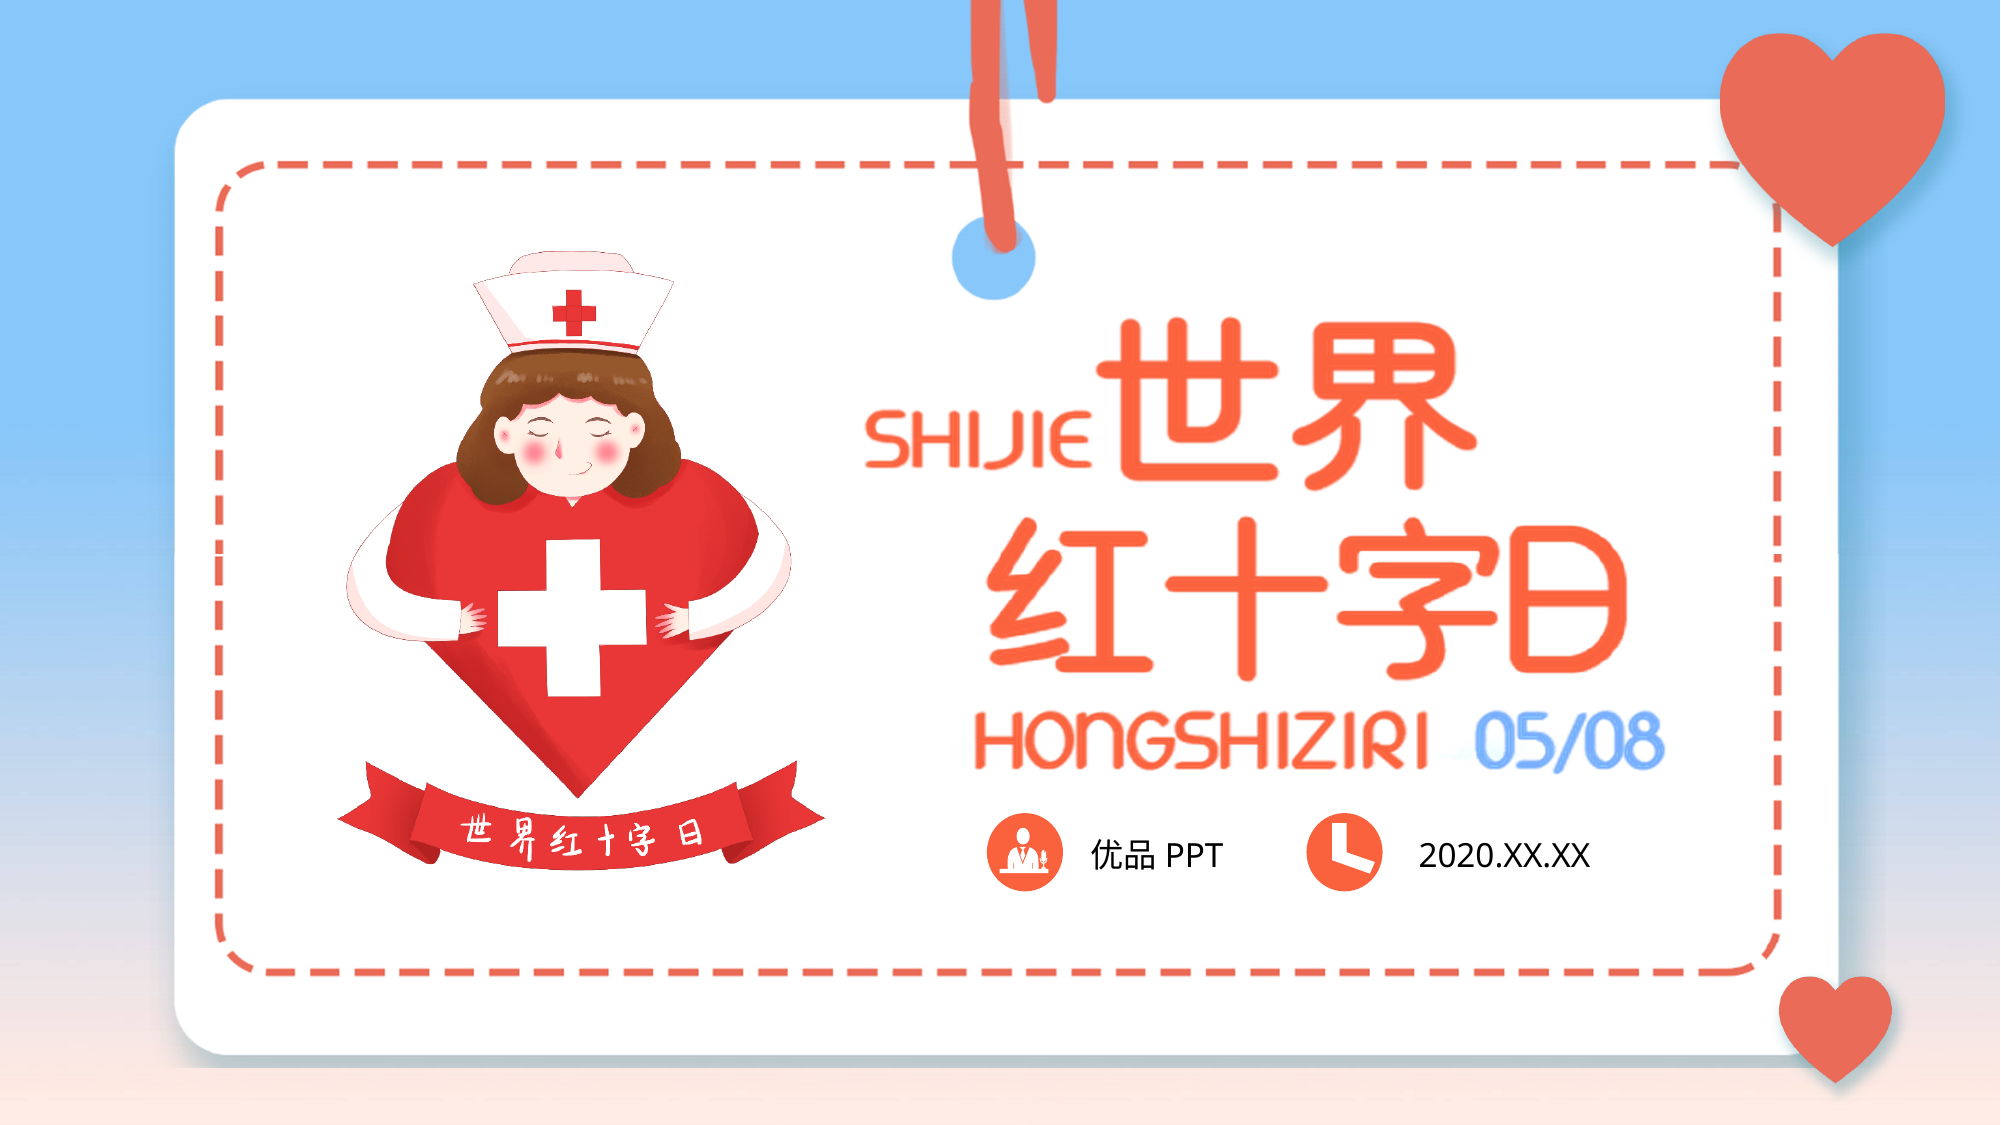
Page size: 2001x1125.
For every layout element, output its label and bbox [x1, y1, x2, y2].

picture [0, 0, 2000, 1125]
text_box [847, 288, 1688, 783]
text_box [1306, 813, 1383, 892]
text_box [986, 813, 1063, 892]
